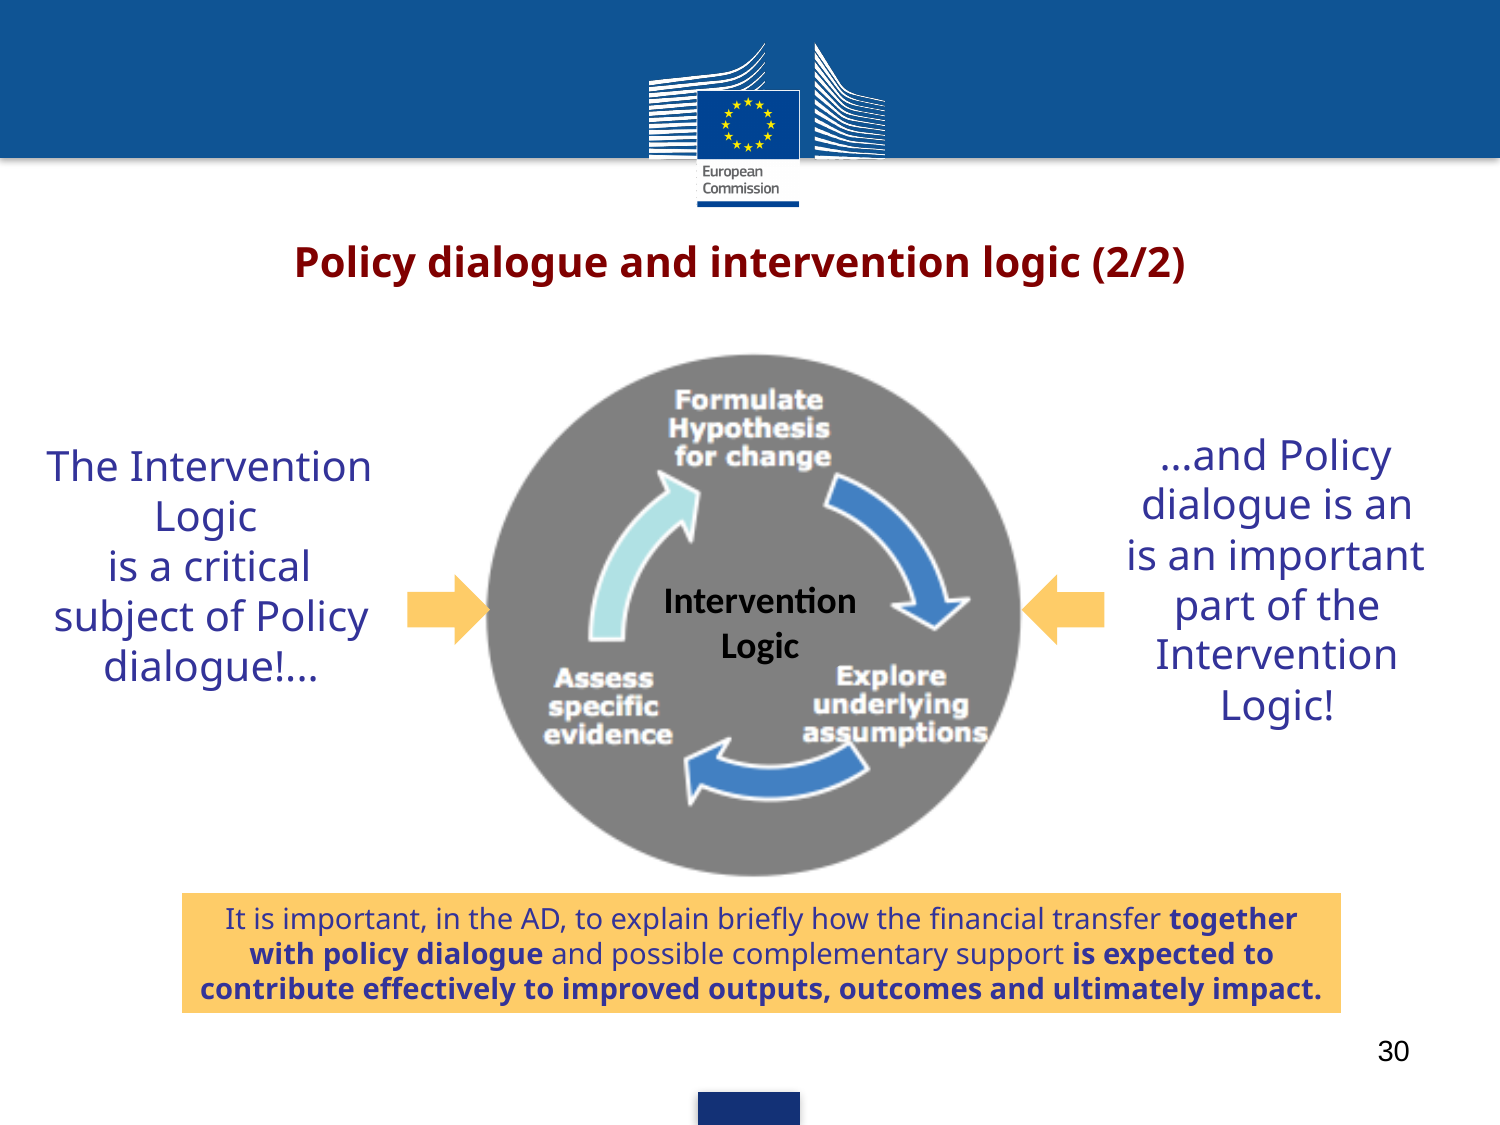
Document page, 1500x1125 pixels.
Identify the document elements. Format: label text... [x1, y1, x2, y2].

text_box [407, 574, 472, 646]
text_box …and Policy dialogue is an is an important part of the Intervention Logic! [1080, 420, 1471, 740]
list The Intervention Logic is a critical subject of Policy dialogue!... [17, 432, 402, 752]
picture [649, 42, 885, 208]
text_box [1040, 574, 1105, 646]
text_box It is important, in the AD, to explain briefly how the financial transfer together with policy dialogue and possible complementary support is expected to contribute effectively to improved outputs, outcomes and ultimately impact. [182, 893, 1341, 1013]
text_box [477, 349, 1036, 888]
slide_number 30 [1074, 1024, 1426, 1103]
title Policy dialogue and intervention logic (2/2) [64, 219, 1416, 303]
